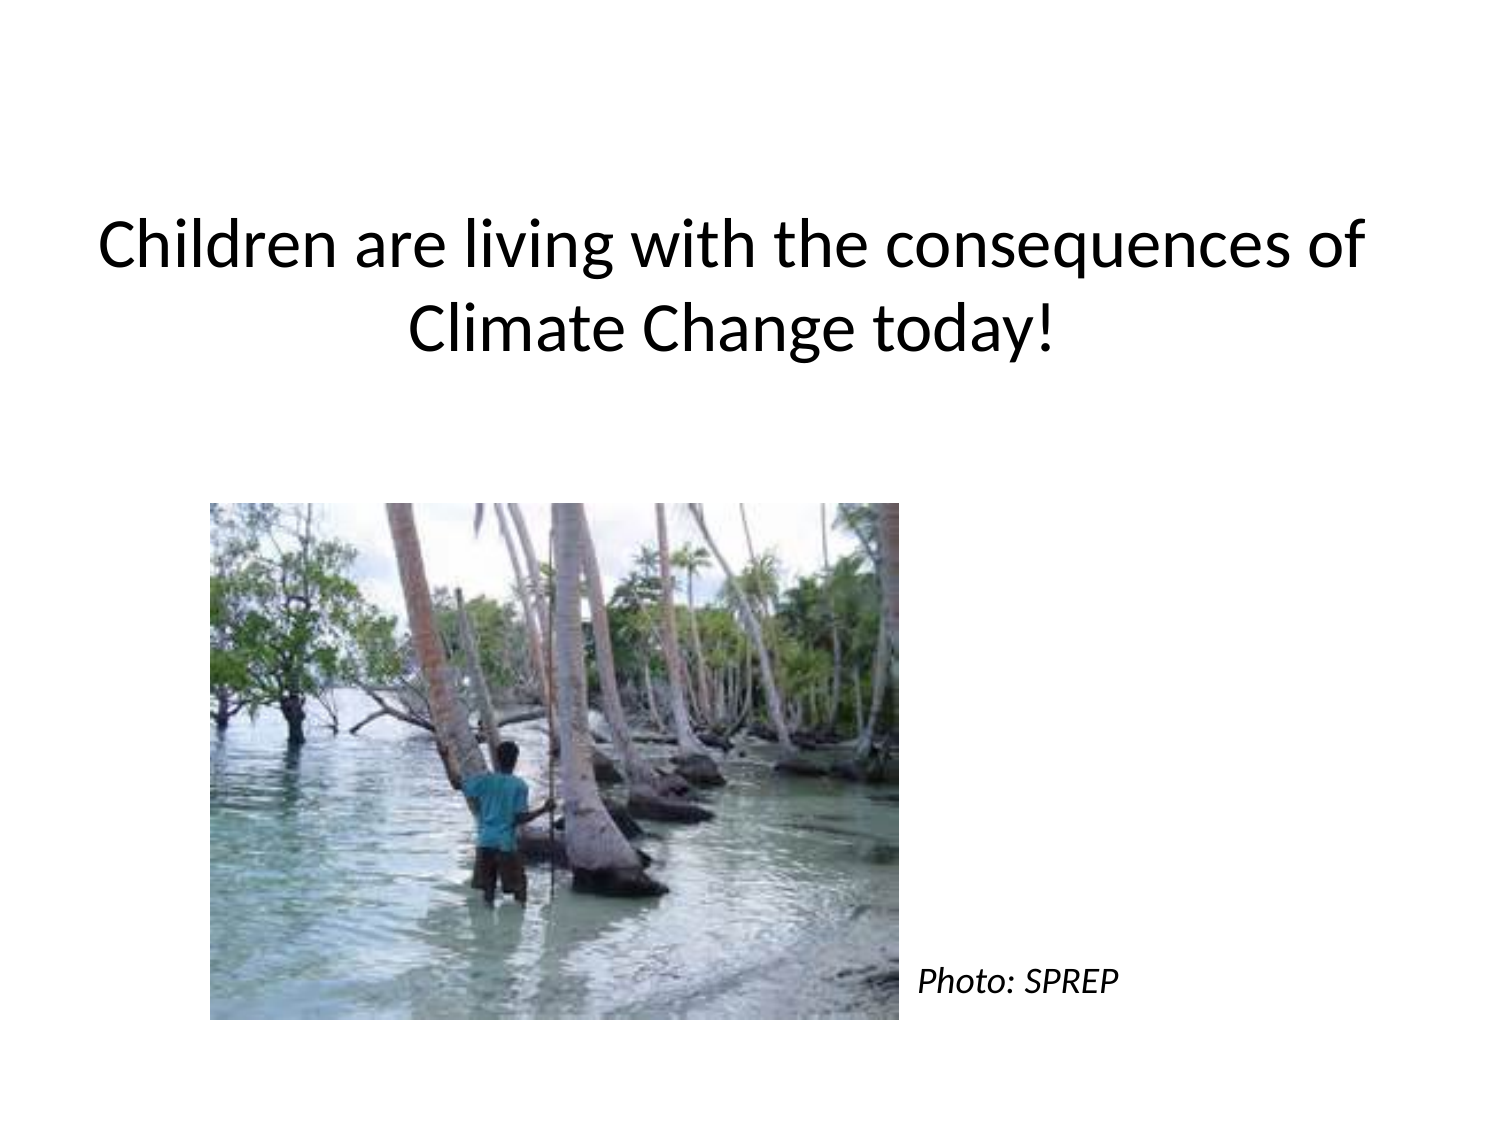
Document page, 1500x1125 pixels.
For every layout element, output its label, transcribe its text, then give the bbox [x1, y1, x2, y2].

text_box Photo: SPREP [902, 949, 1149, 1009]
picture [210, 503, 899, 1020]
title Children are living with the consequences of Climate Change today! [58, 187, 1409, 375]
